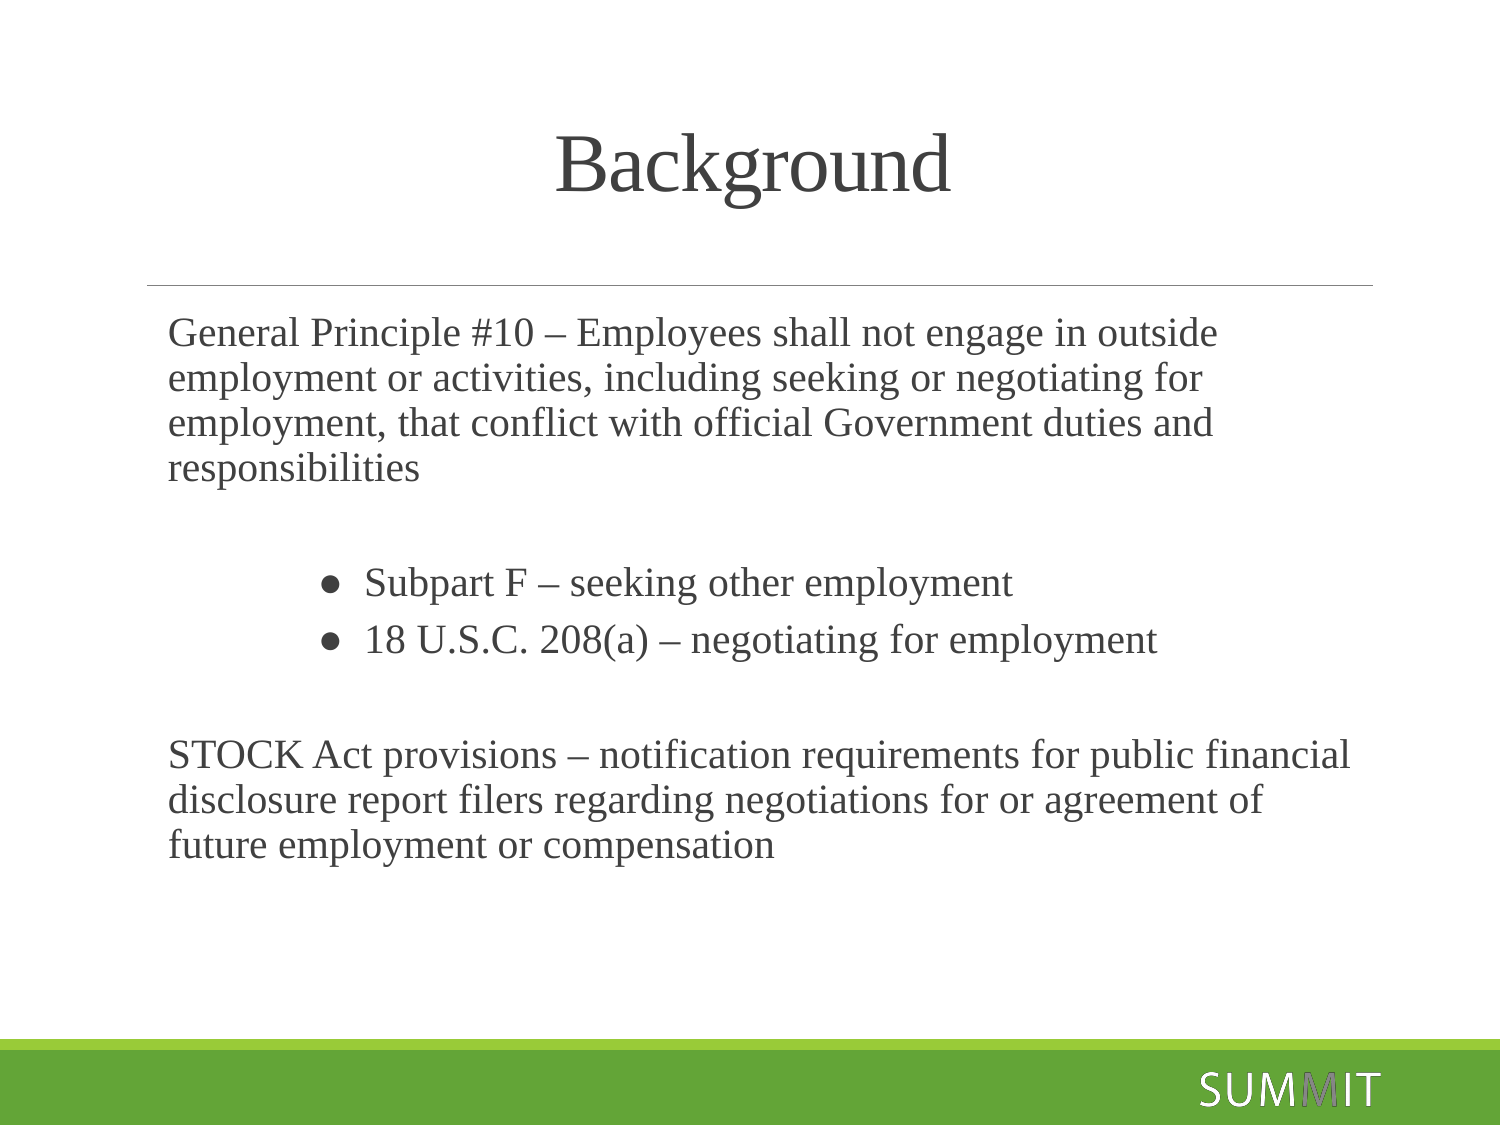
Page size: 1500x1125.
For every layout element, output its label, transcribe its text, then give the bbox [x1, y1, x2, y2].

list General Principle #10 – Employees shall not engage in outside employment or activities, including seeking or negotiating for employment, that conflict with official Government duties and responsibilities ● Subpart F – seeking other employment ● 18 U.S.C. 208(a) – negotiating for employment STOCK Act provisions – notification requirements for public financial disclosure report filers regarding negotiations for or agreement of future employment or compensation [135, 302, 1373, 963]
title Background [135, 47, 1373, 285]
picture [1196, 1024, 1386, 1125]
